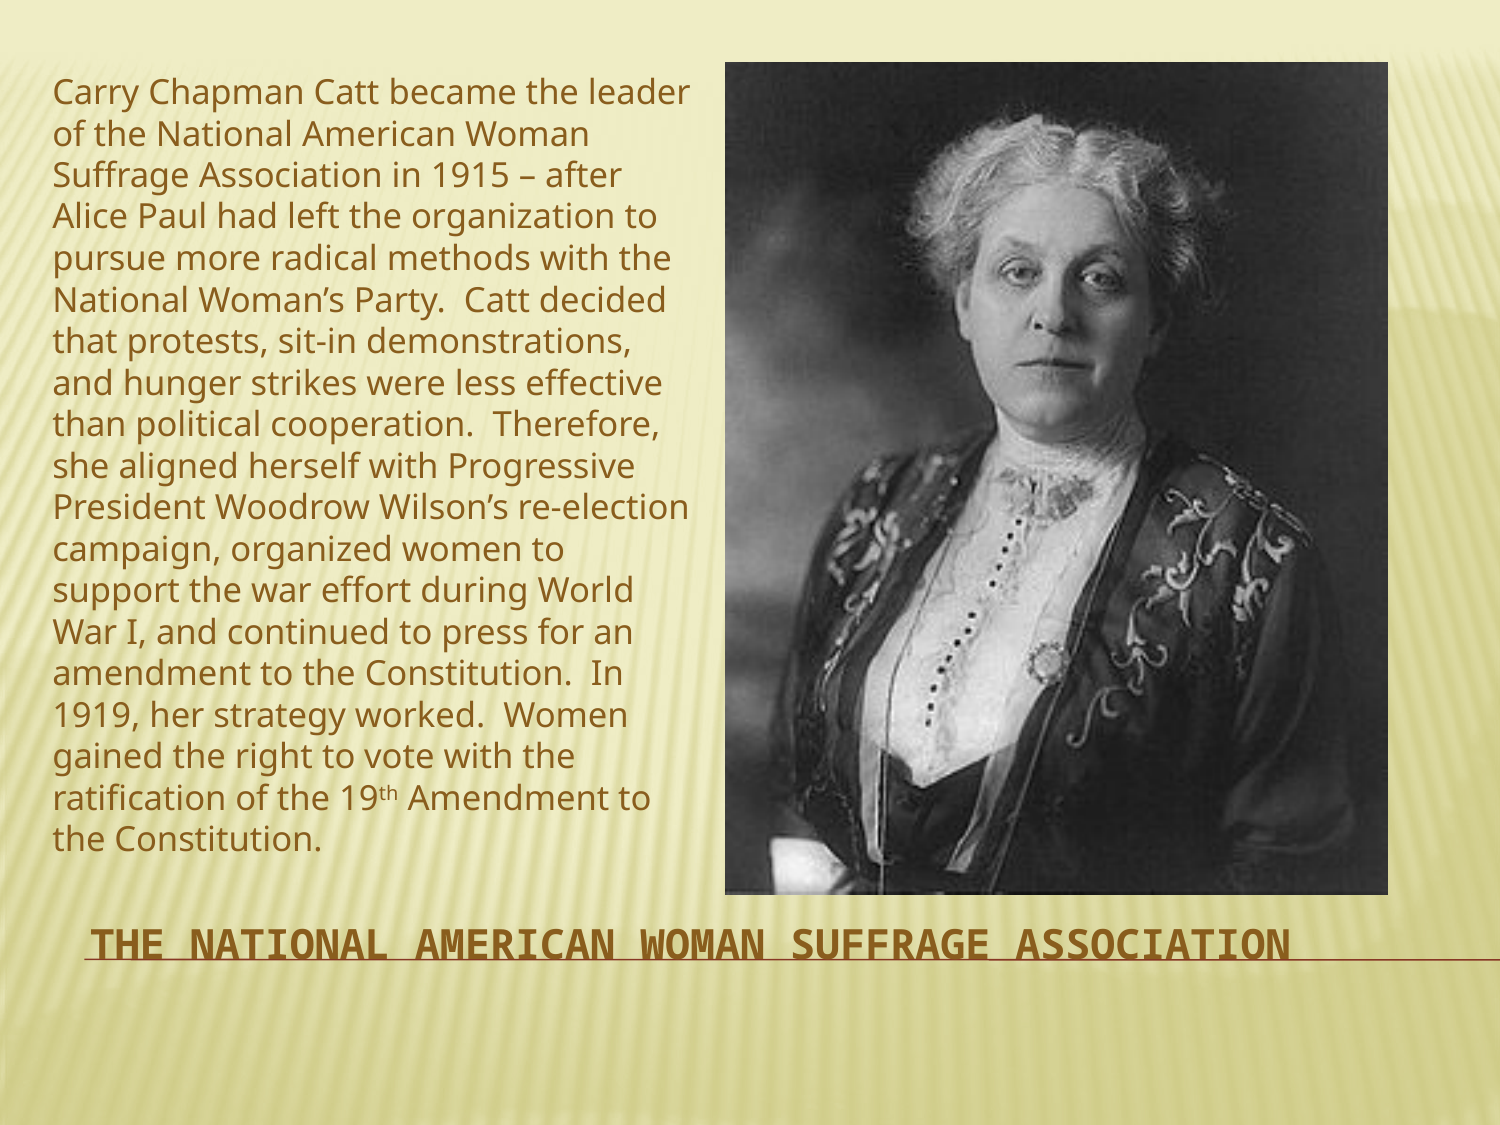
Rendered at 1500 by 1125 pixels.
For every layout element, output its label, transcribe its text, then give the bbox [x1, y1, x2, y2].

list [724, 62, 1388, 895]
title The National American Woman Suffrage Association [75, 900, 1463, 986]
list Carry Chapman Catt became the leader of the National American Woman Suffrage Association in 1915 – after Alice Paul had left the organization to pursue more radical methods with the National Woman’s Party. Catt decided that protests, sit-in demonstrations, and hunger strikes were less effective than political cooperation. Therefore, she aligned herself with Progressive President Woodrow Wilson’s re-election campaign, organized women to support the war effort during World War I, and continued to press for an amendment to the Constitution. In 1919, her strategy worked. Women gained the right to vote with the ratification of the 19th Amendment to the Constitution. [37, 62, 713, 913]
